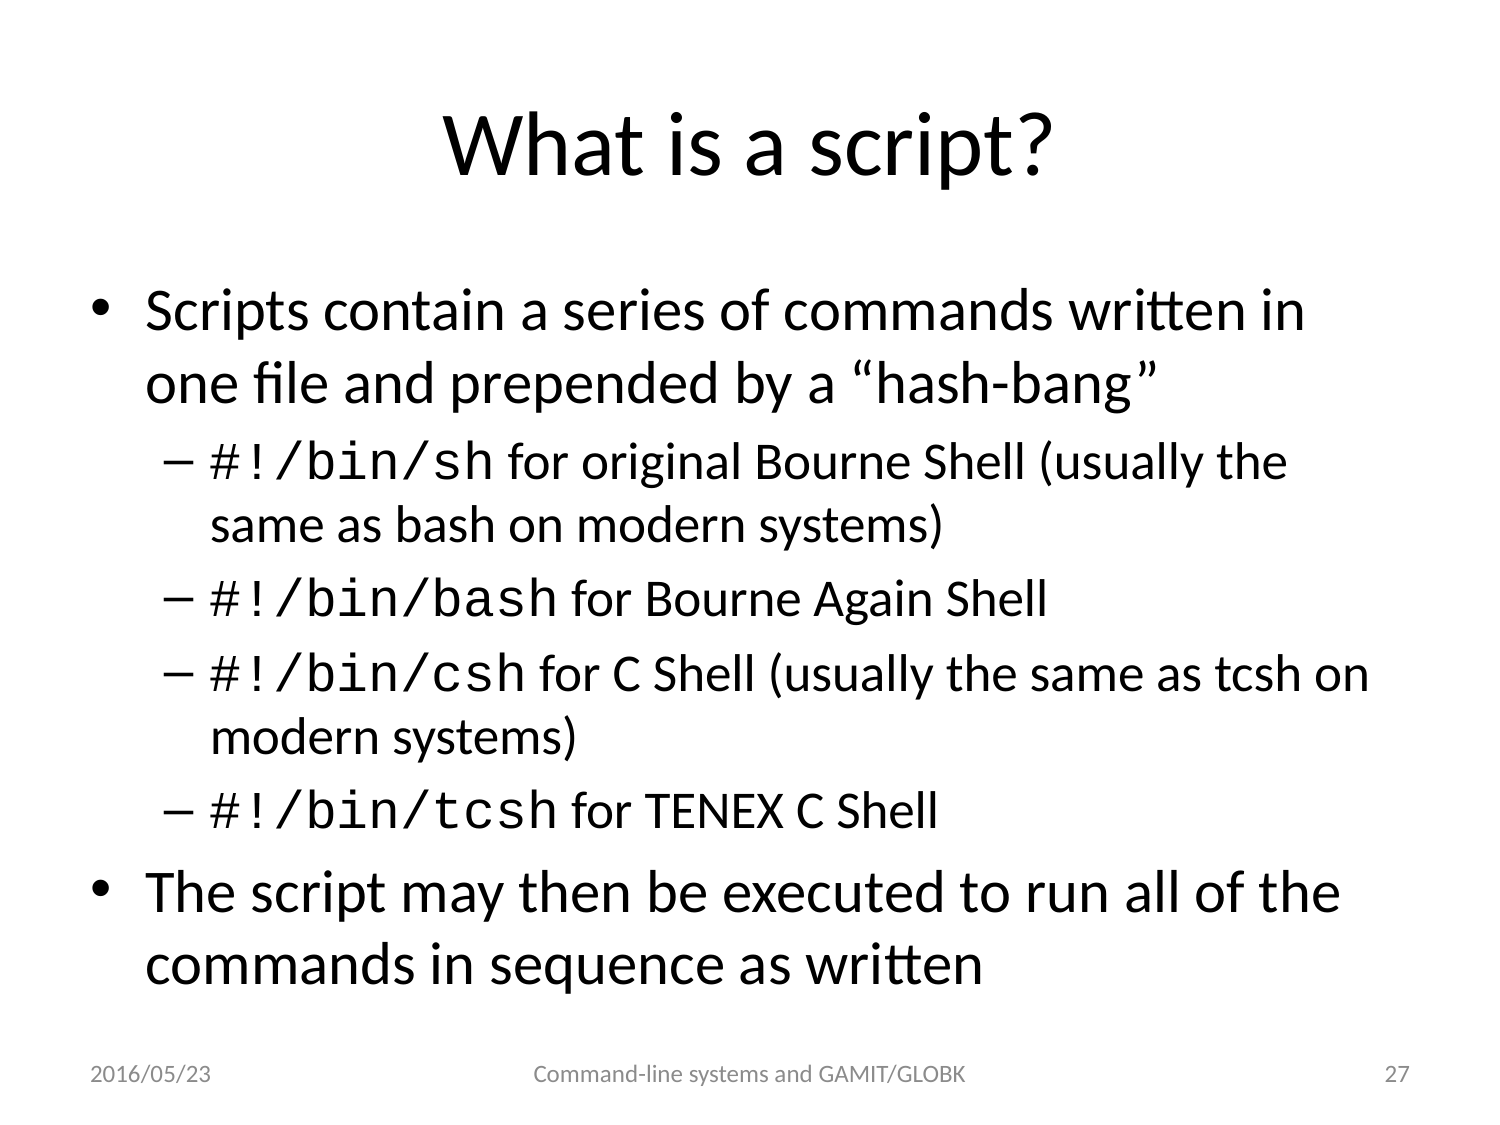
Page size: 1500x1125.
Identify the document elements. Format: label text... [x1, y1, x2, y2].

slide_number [75, 1042, 425, 1103]
footer Command-line systems and GAMIT/GLOBK [512, 1042, 988, 1103]
list Scripts contain a series of commands written in one file and prepended by a “hash-bang” #!/bin/sh for original Bourne Shell (usually the same as bash on modern systems) #!/bin/bash for Bourne Again Shell #!/bin/csh for C Shell (usually the same as tcsh on modern systems) #!/bin/tcsh for TENEX C Shell The script may then be executed to run all of the commands in sequence as written [75, 262, 1425, 1005]
slide_number 27 [1074, 1042, 1425, 1103]
title What is a script? [75, 45, 1425, 233]
